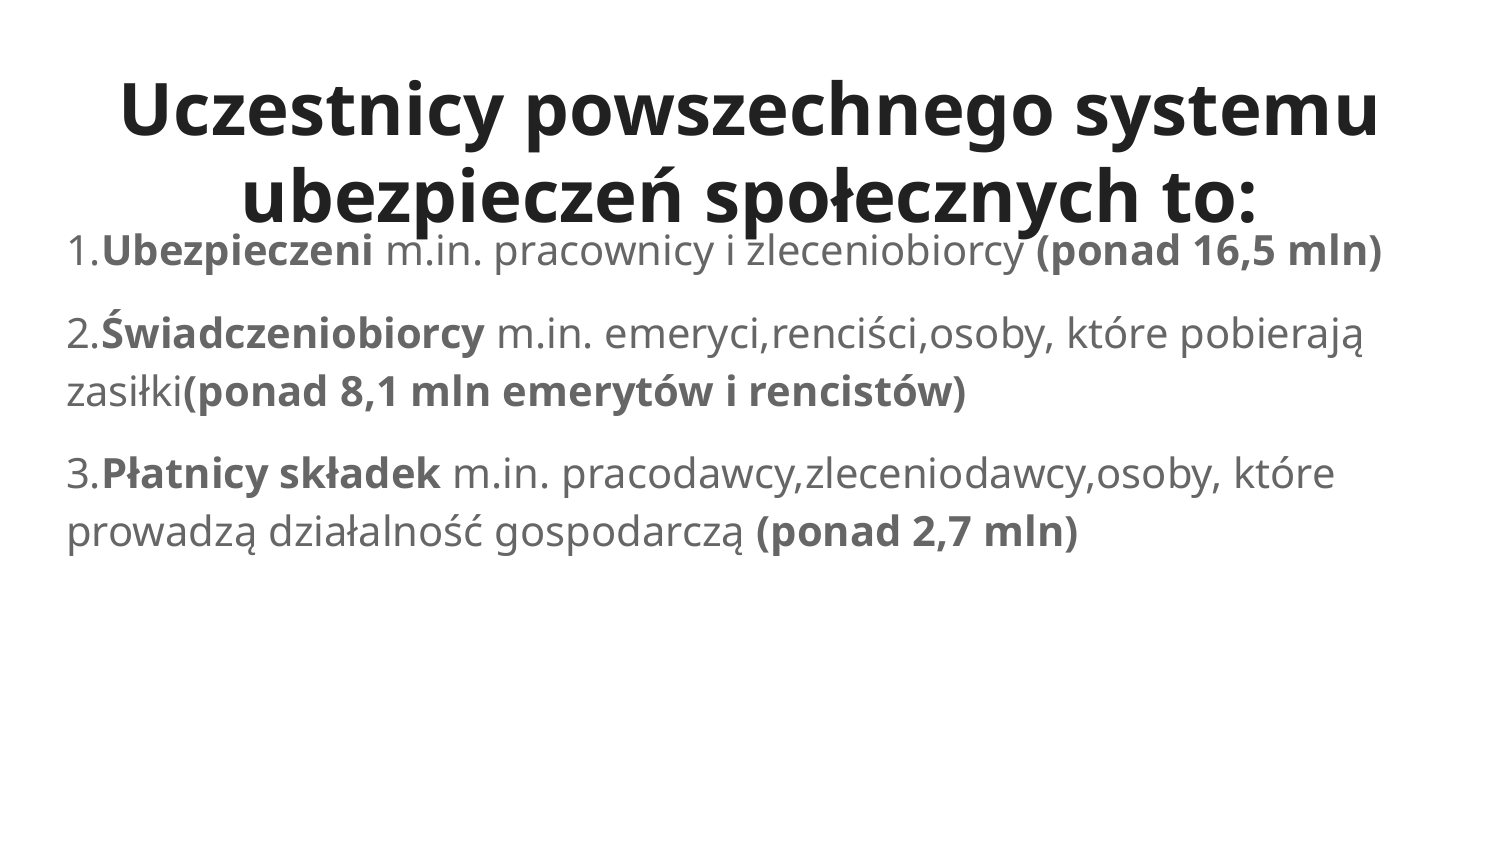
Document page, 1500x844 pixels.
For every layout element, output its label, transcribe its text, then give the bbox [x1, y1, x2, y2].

list 1.Ubezpieczeni m.in. pracownicy i zleceniobiorcy (ponad 16,5 mln) 2.Świadczeniobiorcy m.in. emeryci,renciści,osoby, które pobierają zasiłki(ponad 8,1 mln emerytów i rencistów) 3.Płatnicy składek m.in. pracodawcy,zleceniodawcy,osoby, które prowadzą działalność gospodarczą (ponad 2,7 mln) [51, 201, 1449, 750]
title Uczestnicy powszechnego systemu ubezpieczeń społecznych to: [51, 48, 1449, 180]
